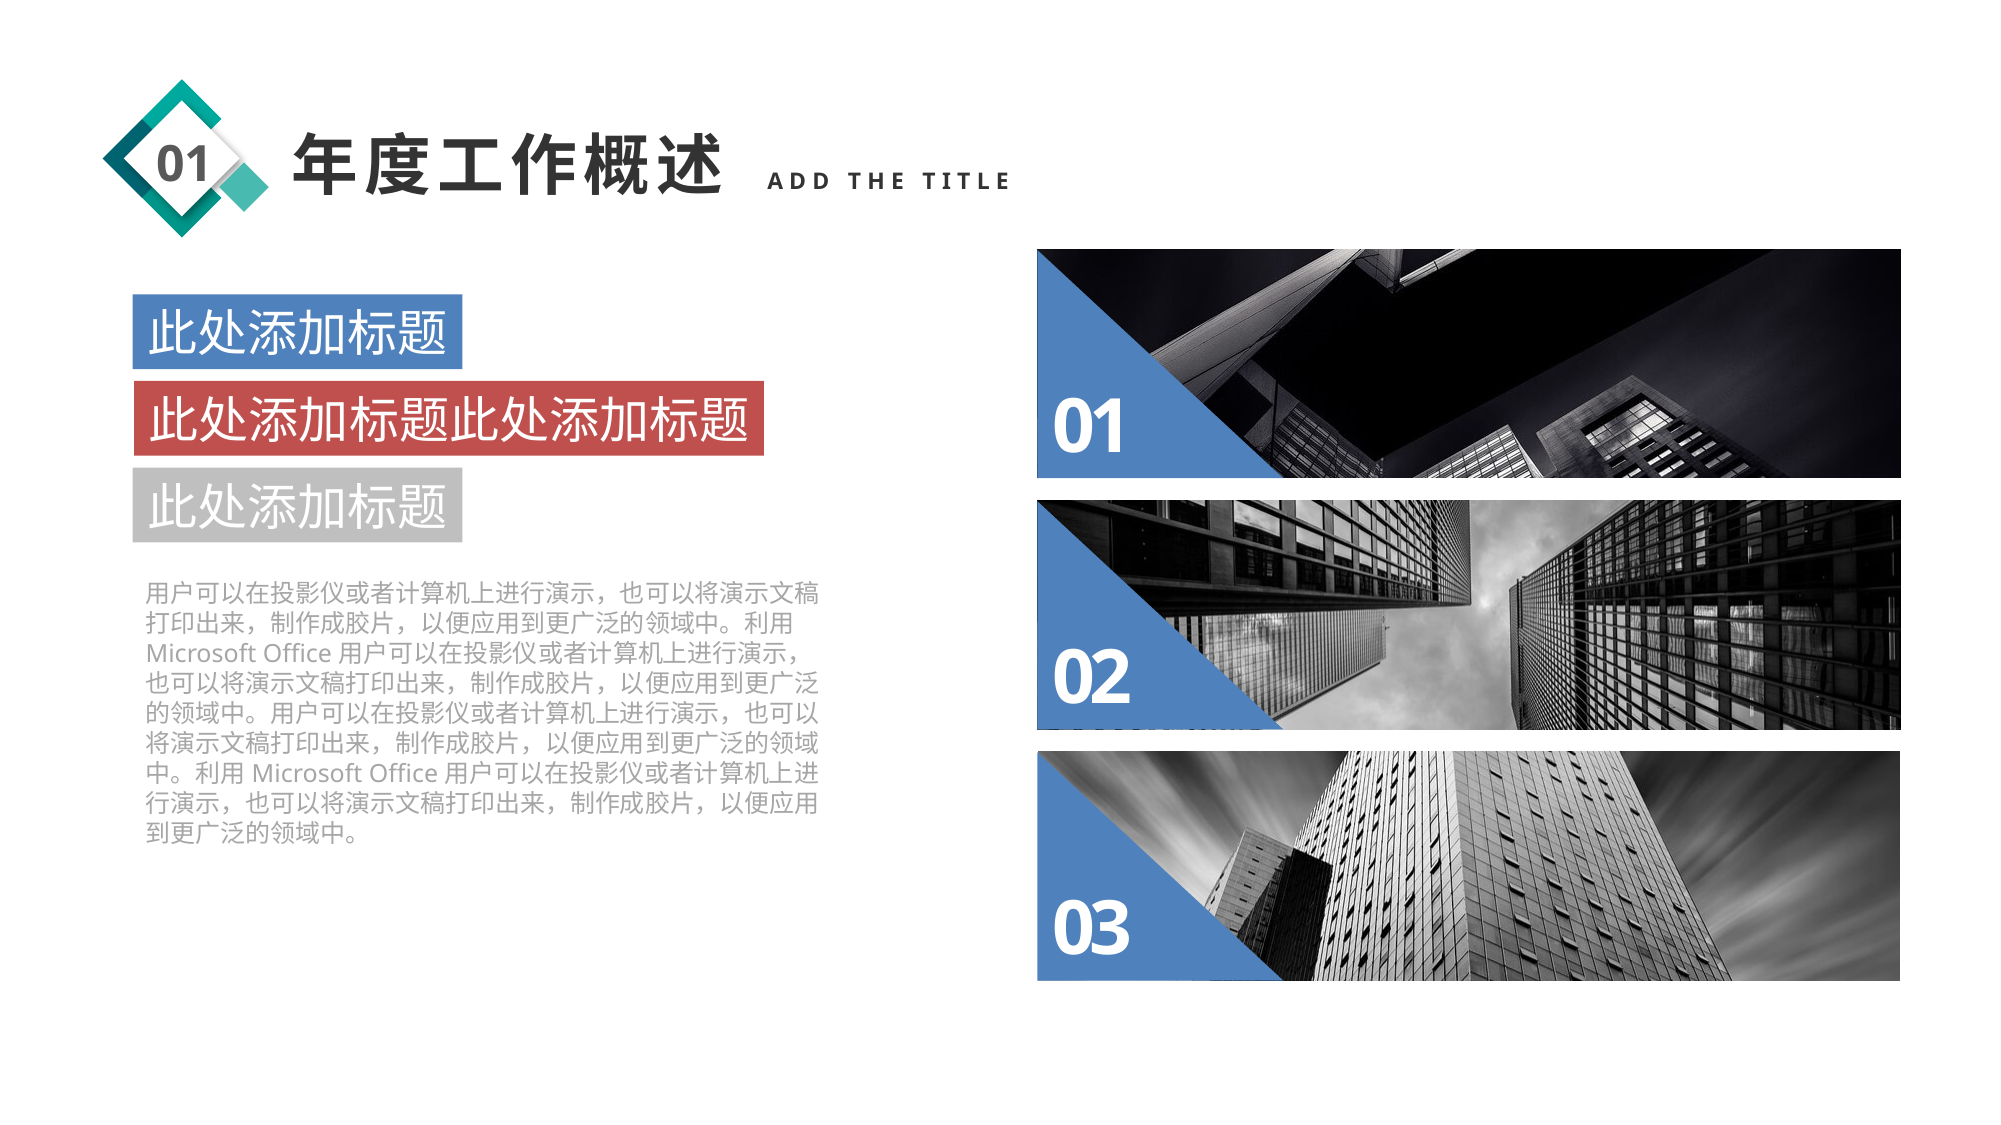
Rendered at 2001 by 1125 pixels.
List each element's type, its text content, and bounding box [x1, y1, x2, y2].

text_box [102, 79, 1054, 238]
picture [1038, 751, 1900, 981]
text_box 此处添加标题 [132, 467, 463, 543]
text_box 用户可以在投影仪或者计算机上进行演示，也可以将演示文稿打印出来，制作成胶片，以便应用到更广泛的领域中。利用Microsoft Office用户可以在投影仪或者计算机上进行演示，也可以将演示文稿打印出来，制作成胶片，以便应用到更广泛的领域中。用户可以在投影仪或者计算机上进行演示，也可以将演示文稿打印出来，制作成胶片，以便应用到更广泛的领域中。利用Microsoft Office用户可以在投影仪或者计算机上进行演示，也可以将演示文稿打印出来，制作成胶片，以便应用到更广泛的领域中。 [130, 570, 853, 855]
picture [1284, 249, 1902, 478]
picture [1037, 500, 1902, 730]
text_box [1037, 752, 1284, 981]
text_box 此处添加标题此处添加标题 [134, 380, 764, 456]
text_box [1037, 501, 1284, 730]
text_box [1037, 249, 1284, 479]
text_box 此处添加标题 [132, 294, 463, 370]
